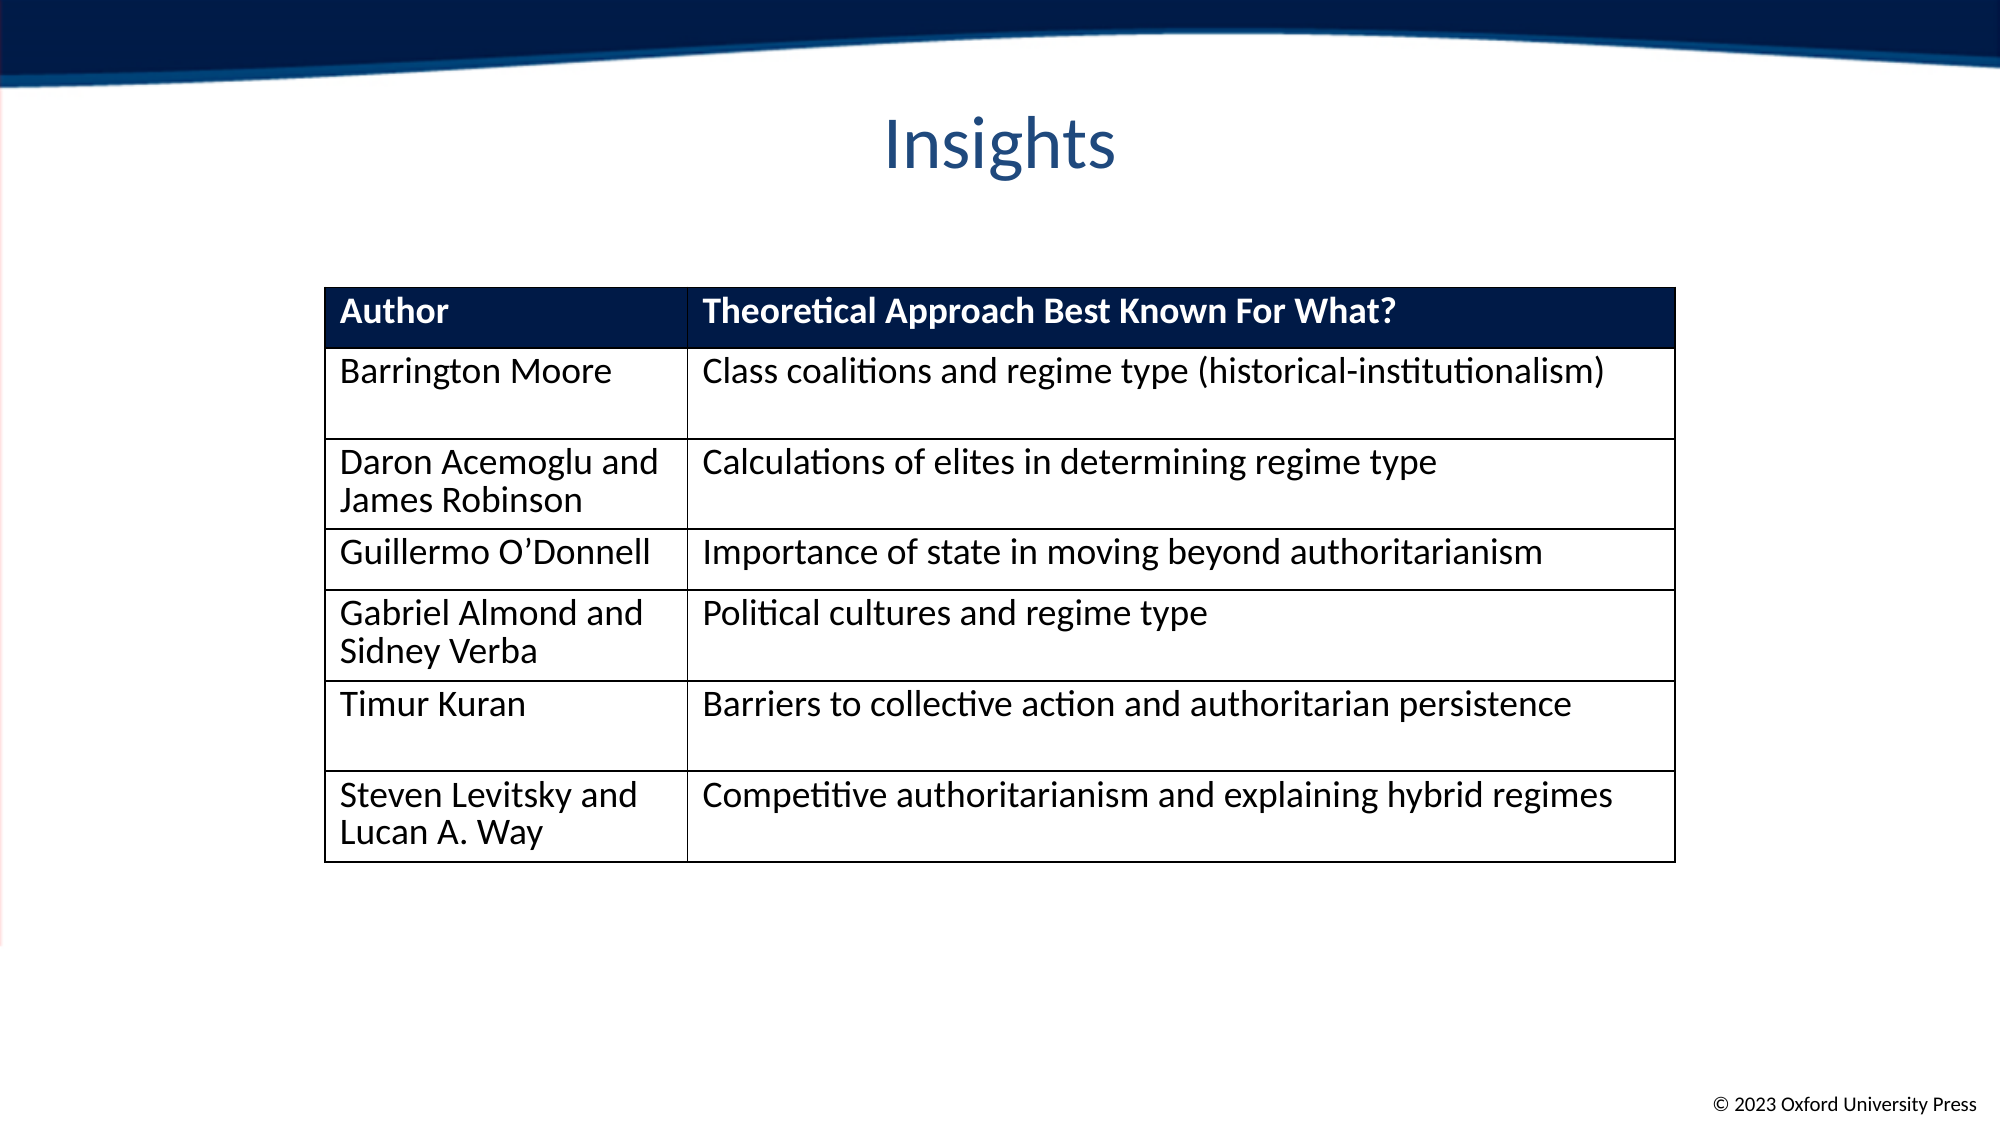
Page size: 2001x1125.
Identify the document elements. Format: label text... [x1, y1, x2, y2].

table_cell Guillermo O’Donnell [326, 530, 687, 589]
table_cell Political cultures and regime type [688, 591, 1674, 680]
table_cell Importance of state in moving beyond authoritarianism [688, 530, 1674, 589]
table_cell Barrington Moore [326, 349, 687, 438]
picture [0, 0, 2000, 1125]
table_cell Competitive authoritarianism and explaining hybrid regimes [688, 772, 1674, 861]
table_cell Gabriel Almond and Sidney Verba [326, 591, 687, 680]
table_header Theoretical Approach Best Known For What? [688, 288, 1674, 347]
title Insights [99, 45, 1900, 233]
table_cell Barriers to collective action and authoritarian persistence [688, 682, 1674, 770]
table_cell Steven Levitsky and Lucan A. Way [326, 772, 687, 861]
table_cell Daron Acemoglu and James Robinson [326, 440, 687, 528]
table_cell Class coalitions and regime type (historical-institutionalism) [688, 349, 1674, 438]
table_cell Timur Kuran [326, 682, 687, 770]
table_header Author [326, 288, 687, 347]
table_cell Calculations of elites in determining regime type [688, 440, 1674, 528]
